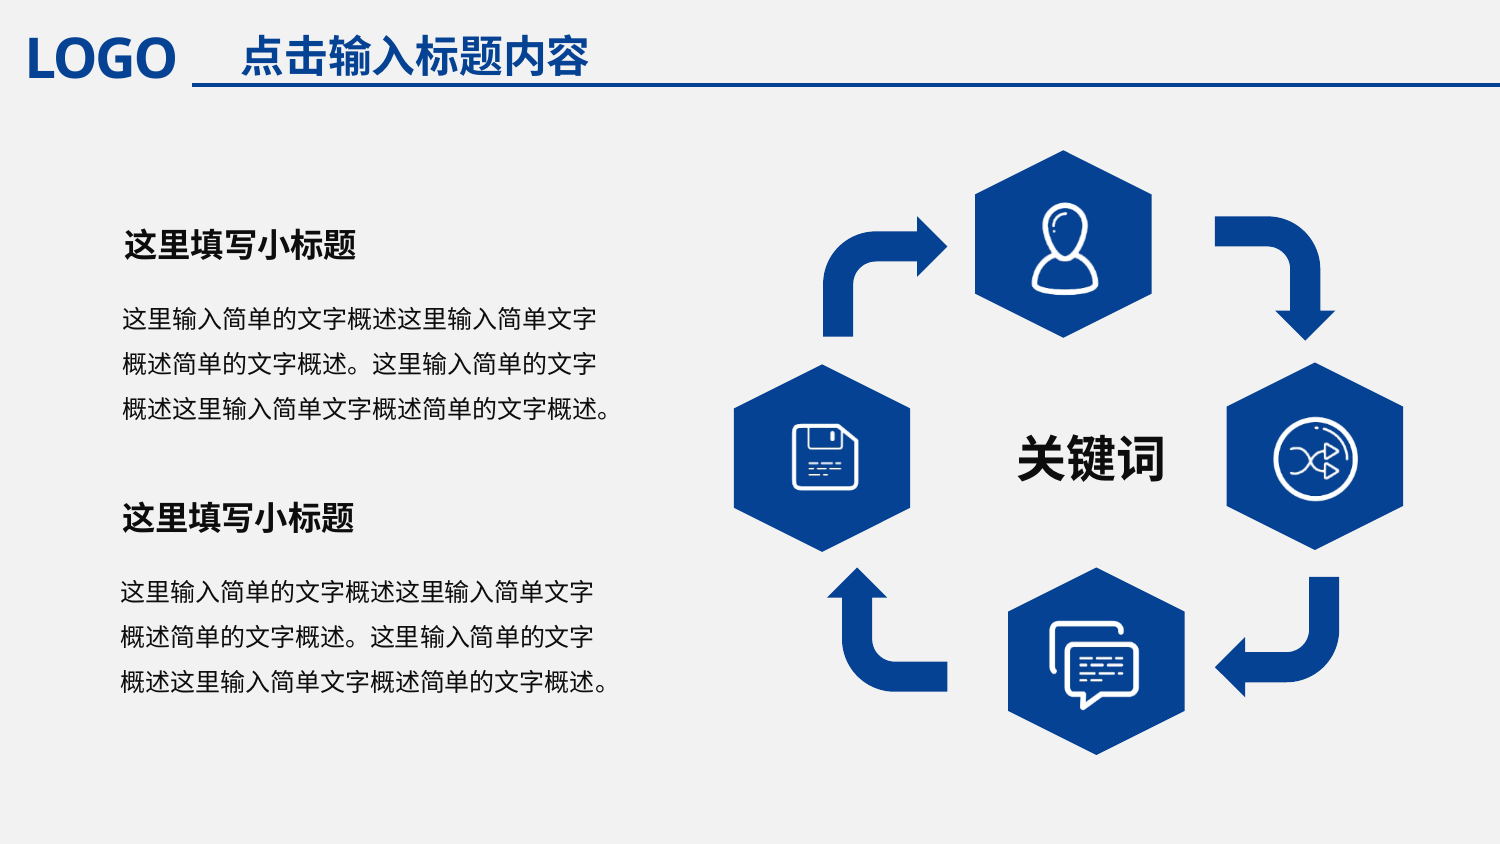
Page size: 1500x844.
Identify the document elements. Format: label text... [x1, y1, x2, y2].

text_box [1213, 215, 1338, 343]
text_box [974, 149, 1153, 339]
text_box [822, 213, 949, 338]
text_box 这里填写小标题 [104, 221, 488, 275]
picture [1015, 201, 1112, 296]
text_box 这里输入简单的文字概述这里输入简单文字概述简单的文字概述。这里输入简单的文字概述这里输入简单文字概述简单的文字概述。 [100, 551, 630, 706]
text_box [1213, 575, 1341, 700]
text_box [1007, 566, 1186, 757]
text_box 这里填写小标题 [102, 493, 486, 548]
text_box 点击输入标题内容 [213, 21, 618, 85]
picture [1268, 411, 1362, 508]
text_box 这里输入简单的文字概述这里输入简单文字概述简单的文字概述。这里输入简单的文字概述这里输入简单文字概述简单的文字概述。 [102, 278, 632, 433]
text_box [732, 363, 912, 554]
text_box 关键词 [1002, 420, 1182, 495]
picture [785, 421, 861, 491]
text_box [1225, 361, 1405, 552]
text_box [824, 565, 949, 693]
text_box LOGO [9, 14, 219, 97]
picture [1045, 614, 1144, 718]
